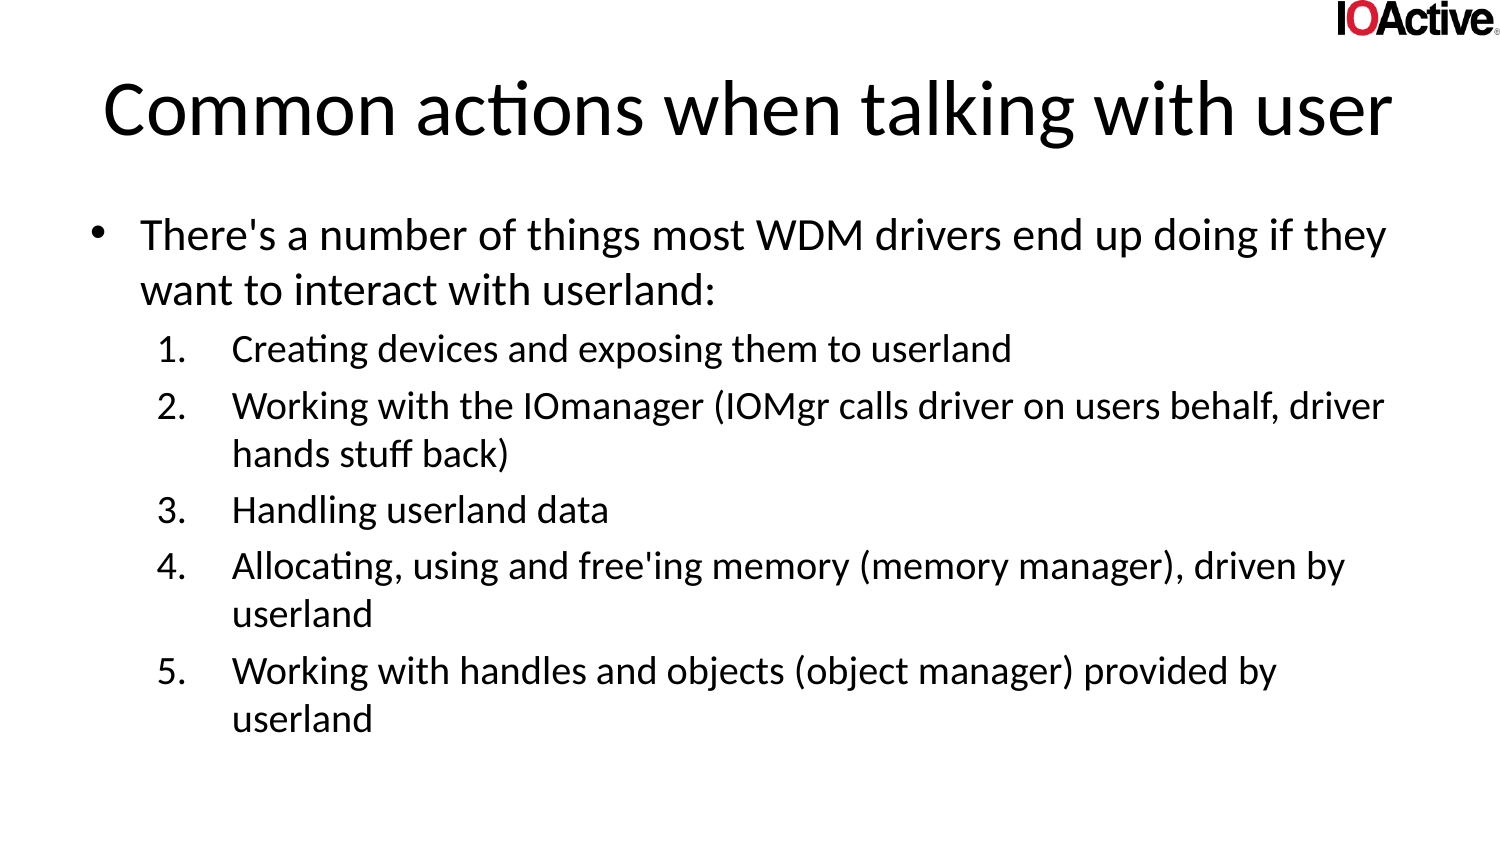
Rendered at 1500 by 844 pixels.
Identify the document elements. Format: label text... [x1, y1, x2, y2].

title Common actions when talking with user [75, 33, 1425, 175]
picture [1337, 0, 1500, 36]
list There's a number of things most WDM drivers end up doing if they want to interact with userland: Creating devices and exposing them to userland Working with the IOmanager (IOMgr calls driver on users behalf, driver hands stuff back) Handling userland data Allocating, using and free'ing memory (memory manager), driven by userland Working with handles and objects (object manager) provided by userland [75, 196, 1425, 754]
